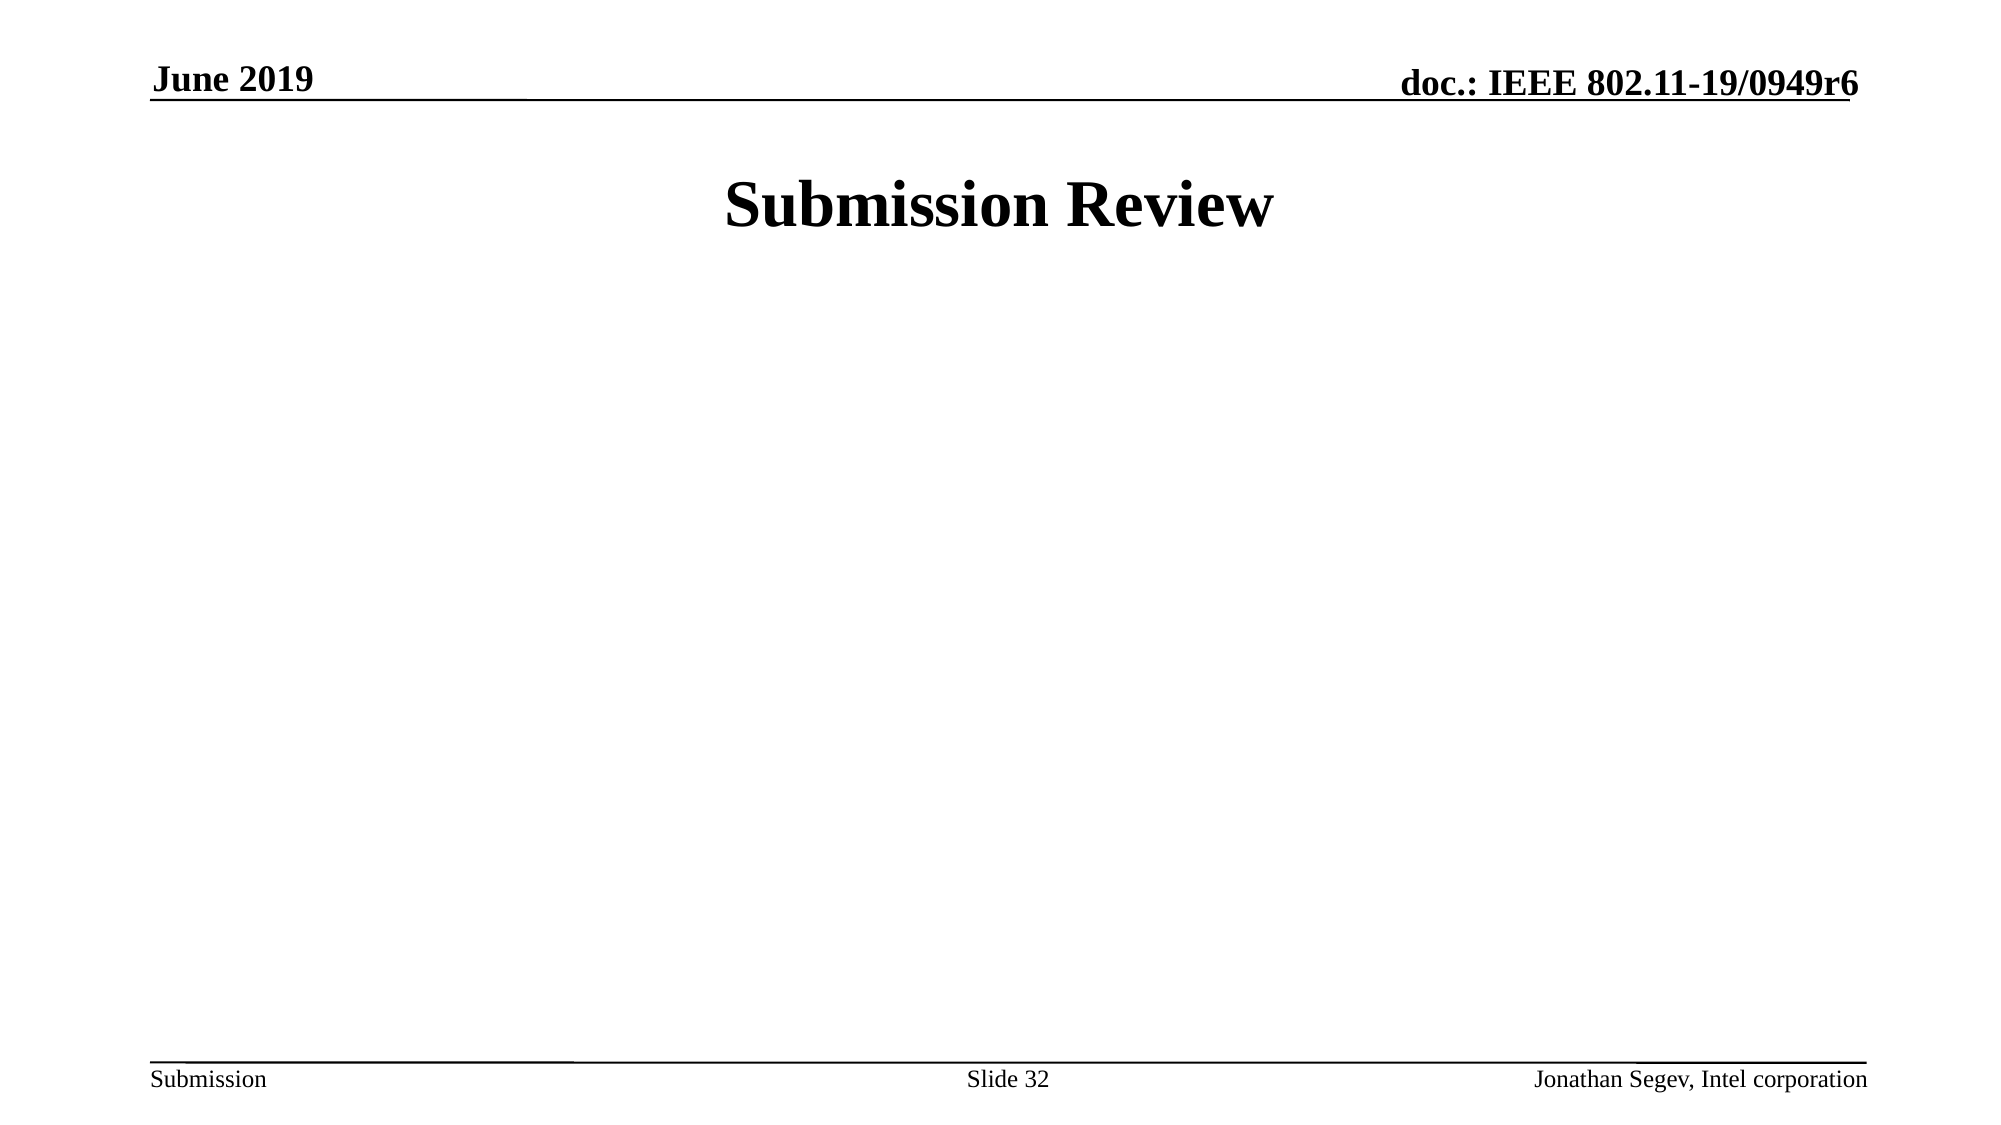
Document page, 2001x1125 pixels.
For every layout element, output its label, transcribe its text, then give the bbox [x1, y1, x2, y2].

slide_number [152, 54, 563, 100]
title Submission Review [149, 112, 1850, 288]
footer Jonathan Segev, Intel corporation [1171, 1061, 1869, 1093]
slide_number Slide 32 [950, 1061, 1067, 1123]
